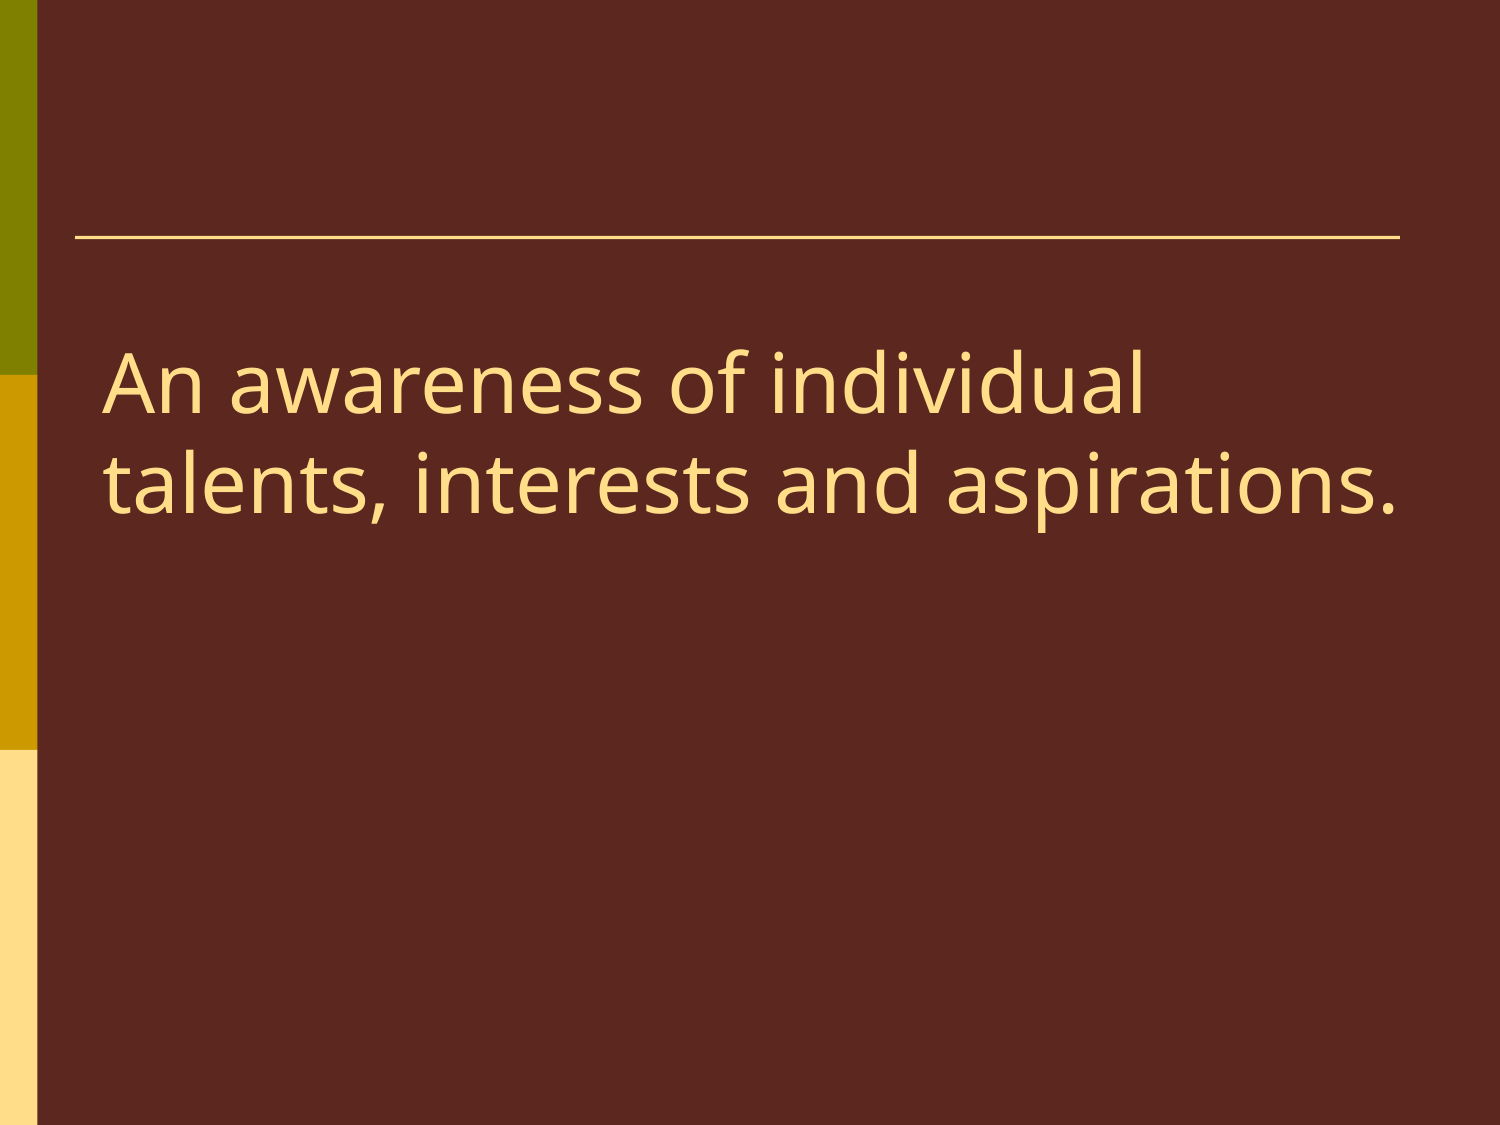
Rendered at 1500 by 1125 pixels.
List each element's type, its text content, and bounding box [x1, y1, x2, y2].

title An awareness of individual talents, interests and aspirations. [87, 350, 1438, 538]
